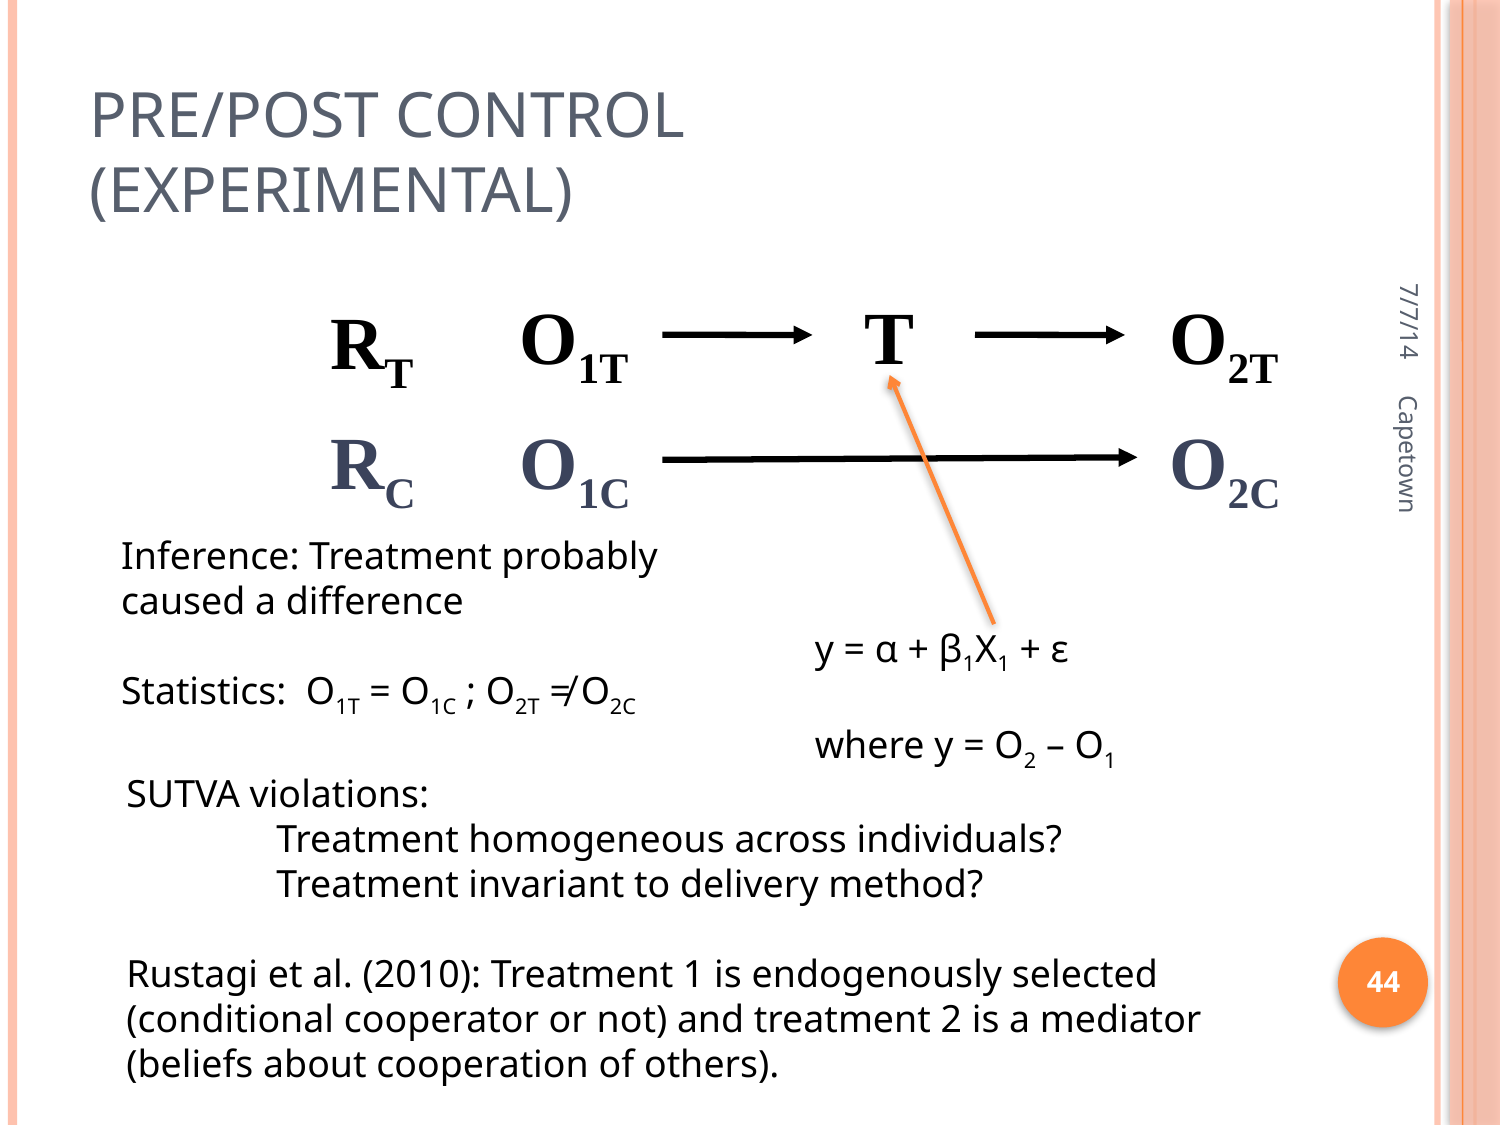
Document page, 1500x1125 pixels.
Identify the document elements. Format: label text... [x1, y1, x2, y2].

text_box [974, 328, 1126, 342]
footer Capetown [1379, 380, 1440, 906]
text_box O1C [504, 407, 646, 524]
text_box RC [315, 407, 431, 524]
text_box O2C [1154, 407, 1296, 525]
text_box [889, 374, 995, 625]
text_box RT [315, 287, 429, 405]
title Pre/Post Control (experimental) [75, 45, 1300, 233]
text_box [662, 328, 813, 342]
slide_number 44 [1333, 940, 1434, 1027]
text_box O1T [504, 282, 644, 400]
text_box y = α + β1X1 + ε where y = O2 – O1 [800, 617, 1201, 780]
text_box T [849, 282, 930, 387]
text_box SUTVA violations: Treatment homogeneous across individuals? Treatment invariant to delivery method? Rustagi et al. (2010): Treatment 1 is endogenously selected (conditional cooperator or not) and treatment 2 is a mediator (beliefs about cooperation of others). [111, 762, 1275, 1093]
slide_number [1378, 43, 1442, 374]
text_box [1000, 451, 1138, 464]
text_box O2T [1154, 282, 1294, 400]
text_box Inference: Treatment probably caused a difference Statistics: O1T = O1C ; O2T ≠ O2C [106, 524, 719, 726]
